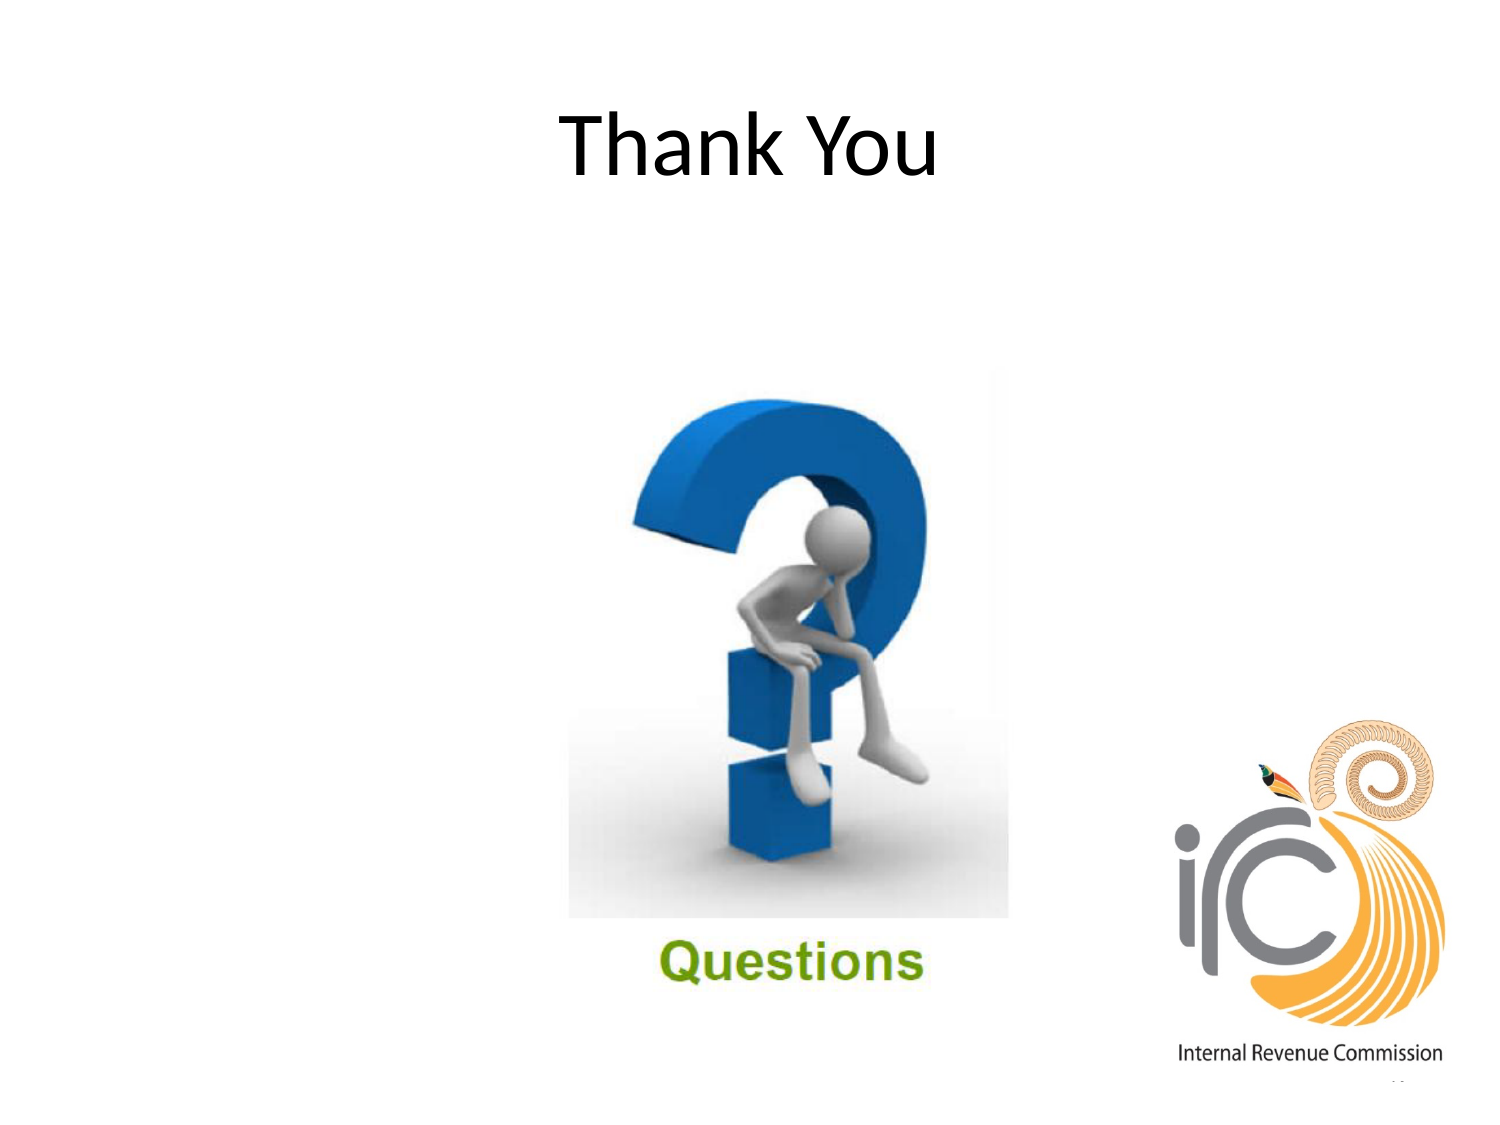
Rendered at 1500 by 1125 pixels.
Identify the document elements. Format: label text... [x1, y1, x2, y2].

slide_number 49 [1074, 1042, 1425, 1103]
picture [512, 362, 1051, 1001]
title Thank You [75, 45, 1425, 233]
picture [1124, 699, 1500, 1081]
